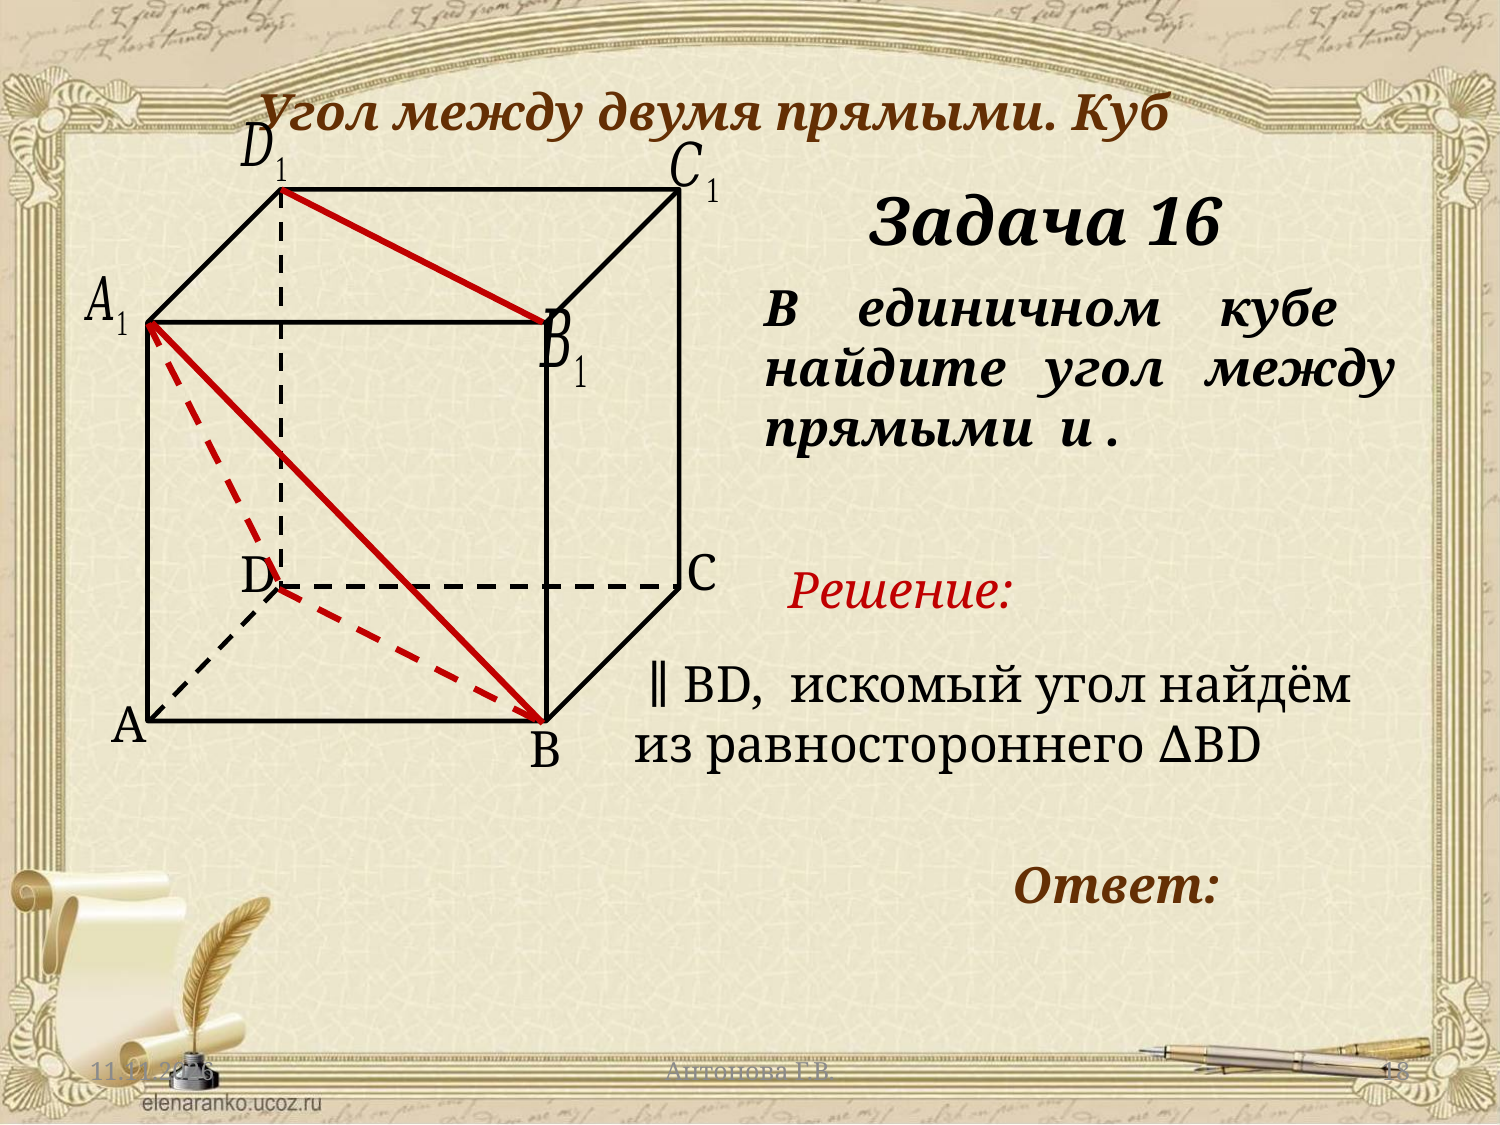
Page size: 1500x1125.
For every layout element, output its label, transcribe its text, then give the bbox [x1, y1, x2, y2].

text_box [96, 113, 755, 786]
picture [0, 0, 1500, 1125]
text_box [280, 189, 544, 322]
text_box Угол между двумя прямыми. Куб [242, 73, 1329, 148]
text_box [278, 588, 541, 723]
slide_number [75, 1042, 425, 1103]
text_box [147, 323, 282, 587]
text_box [151, 596, 273, 724]
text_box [281, 322, 544, 590]
footer Антонова Г.В. [512, 1042, 988, 1103]
text_box Задача 16 [760, 171, 1471, 266]
text_box Решение: [773, 550, 1412, 626]
slide_number 18 [1074, 1042, 1425, 1103]
